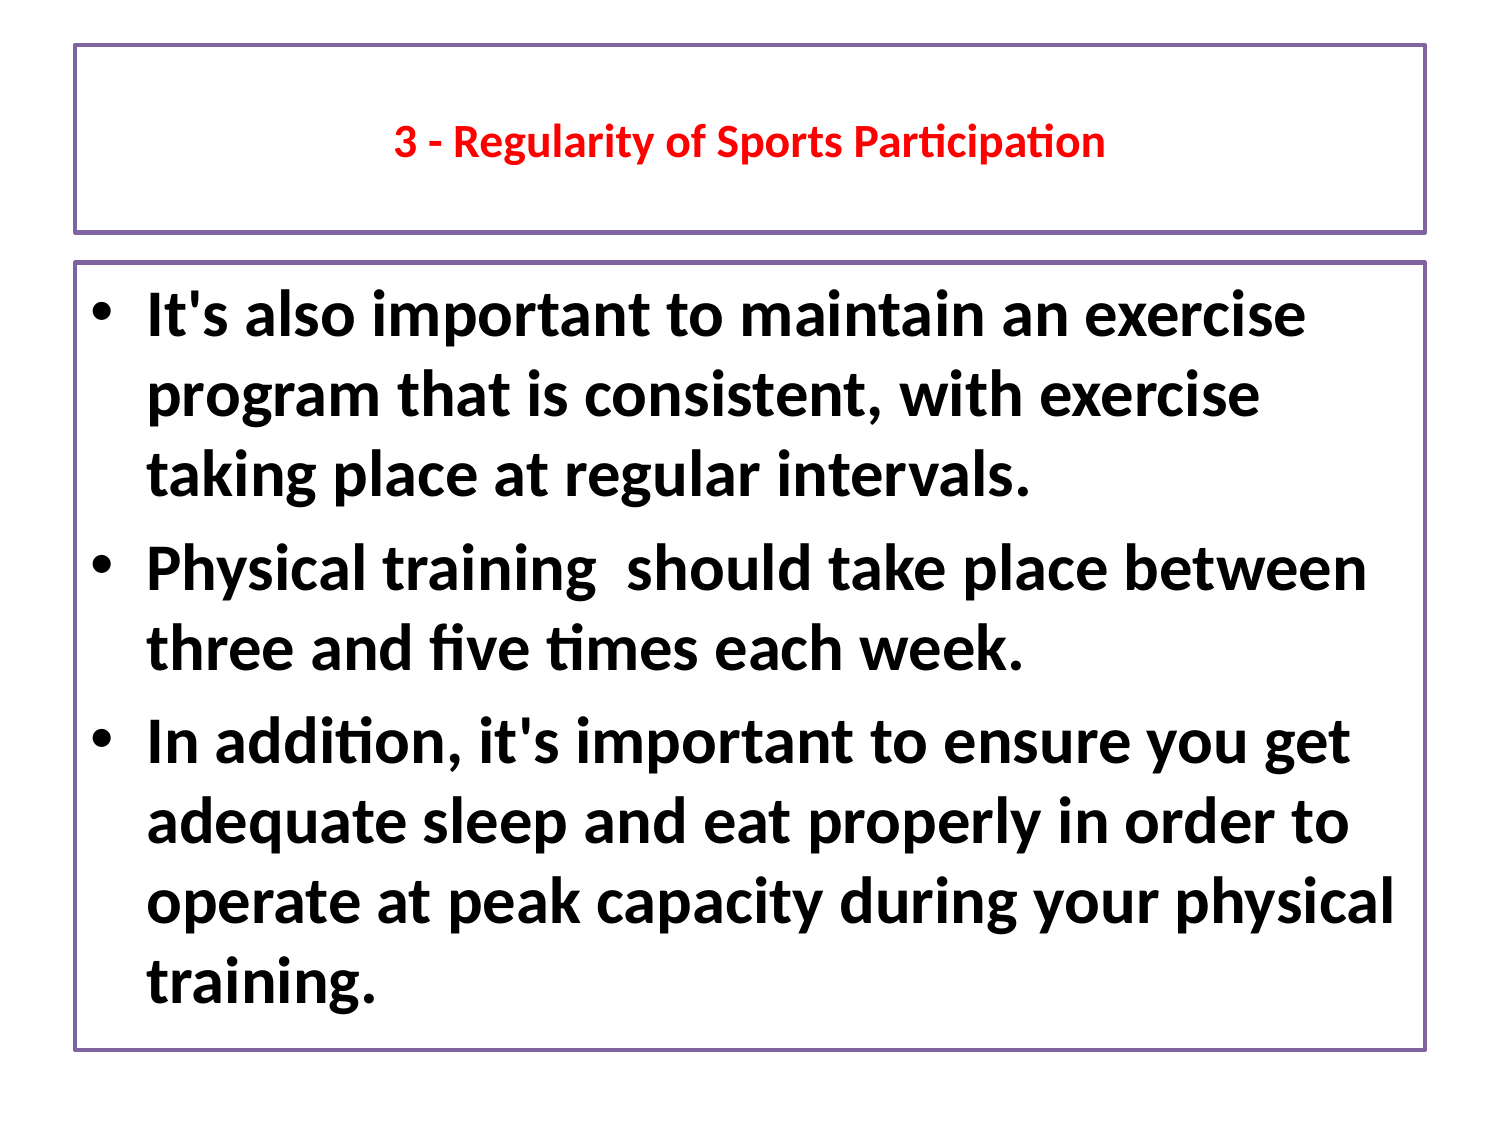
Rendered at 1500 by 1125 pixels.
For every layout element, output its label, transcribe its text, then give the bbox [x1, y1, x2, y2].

list It's also important to maintain an exercise program that is consistent, with exercise taking place at regular intervals. Physical training should take place between three and five times each week. In addition, it's important to ensure you get adequate sleep and eat properly in order to operate at peak capacity during your physical training. [73, 260, 1427, 1052]
title 3 - Regularity of Sports Participation [73, 43, 1427, 235]
